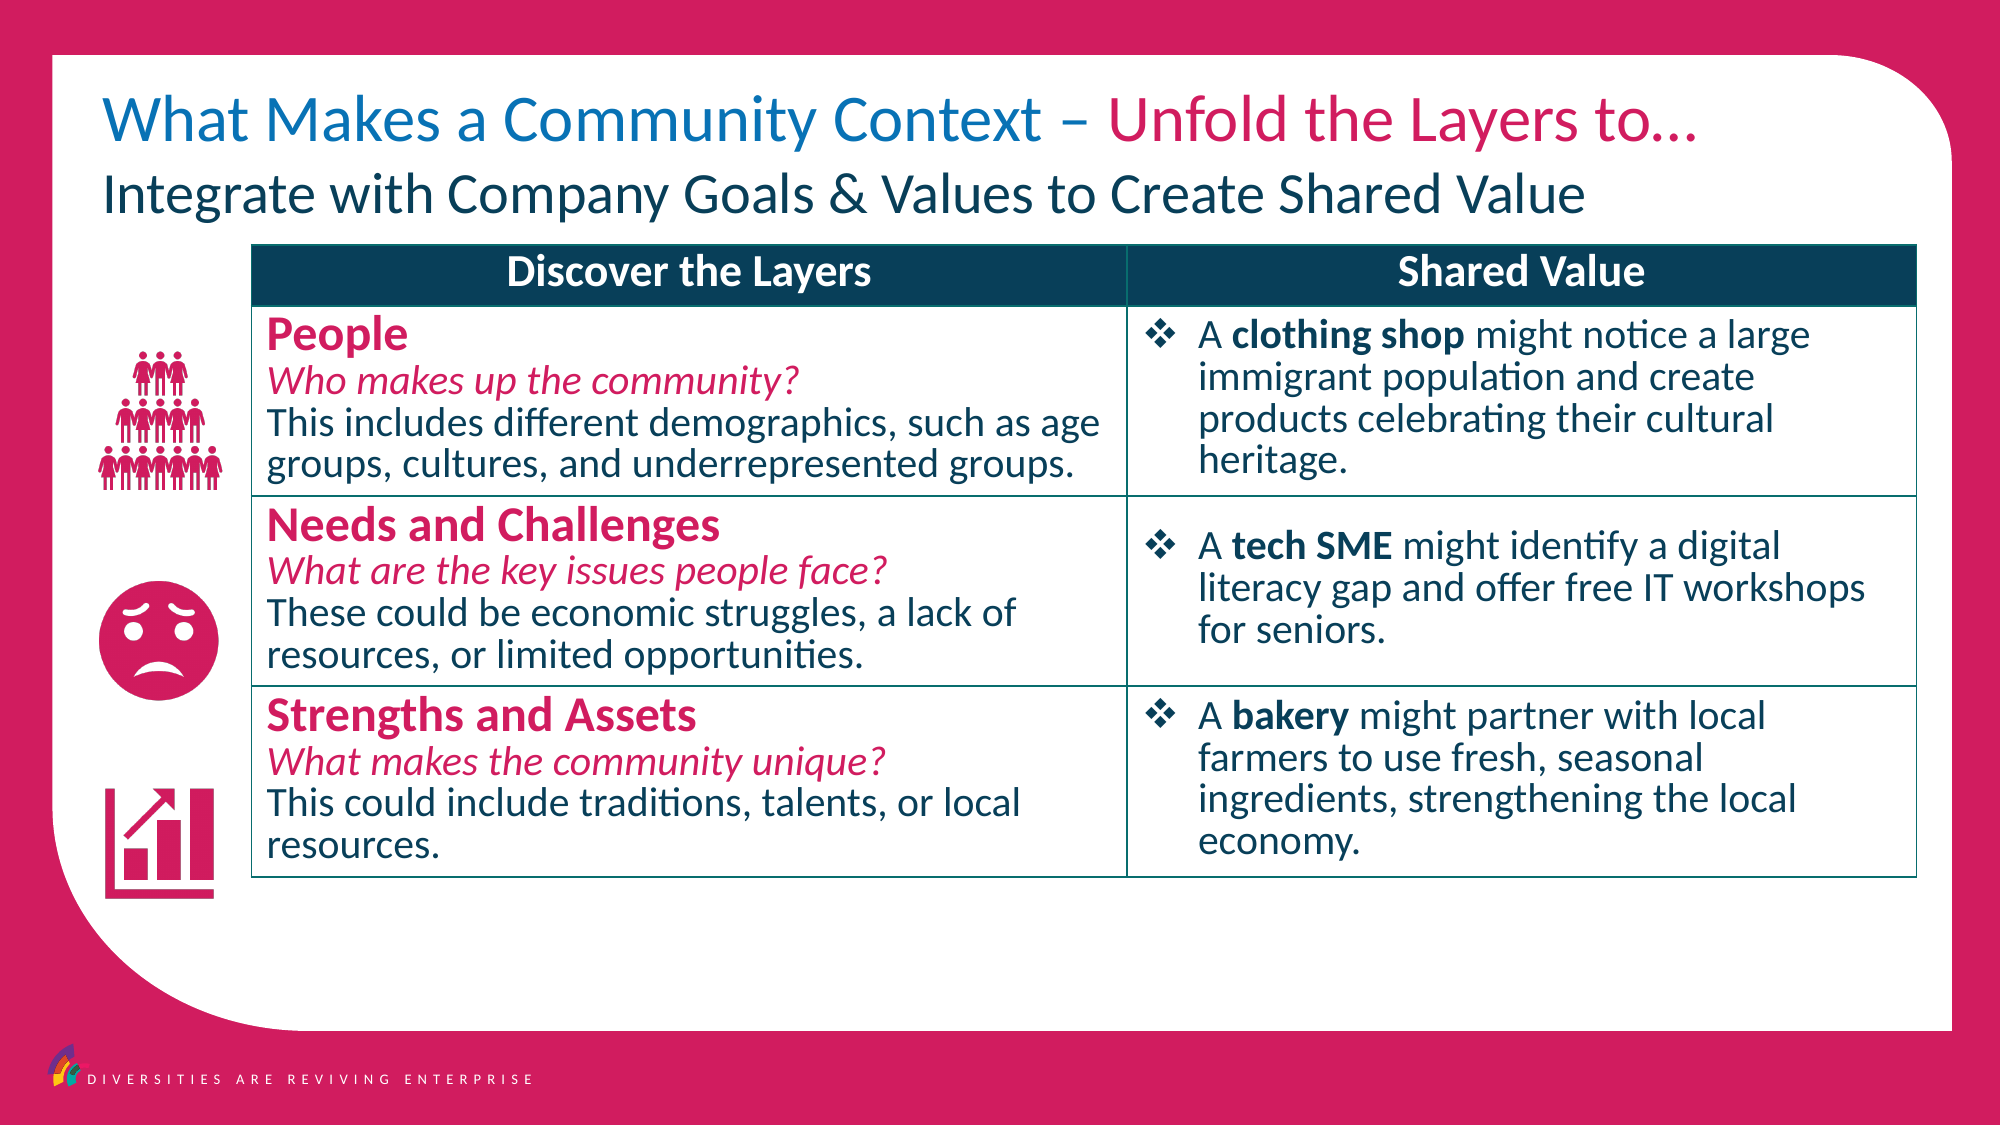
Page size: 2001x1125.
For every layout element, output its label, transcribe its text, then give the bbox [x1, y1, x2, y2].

list What Makes a Community Context – Unfold the Layers to… Integrate with Company Goals & Values to Create Shared Value [87, 67, 1826, 200]
table_cell Needs and Challenges What are the key issues people face? These could be economic struggles, a lack of resources, or limited opportunities. [252, 497, 1126, 685]
table_cell Strengths and Assets What makes the community unique? This could include traditions, talents, or local resources. [252, 687, 1126, 876]
picture [83, 345, 234, 496]
table_cell A tech SME might identify a digital literacy gap and offer free IT workshops for seniors. [1128, 497, 1916, 685]
table_cell People Who makes up the community? This includes different demographics, such as age groups, cultures, and underrepresented groups. [252, 307, 1126, 495]
table_cell A bakery might partner with local farmers to use fresh, seasonal ingredients, strengthening the local economy. [1128, 687, 1916, 876]
table_header Discover the Layers [252, 246, 1126, 305]
table_cell A clothing shop might notice a large immigrant population and create products celebrating their cultural heritage. [1128, 307, 1916, 495]
picture [83, 565, 234, 716]
picture [83, 768, 234, 919]
table_header Shared Value [1128, 246, 1916, 305]
